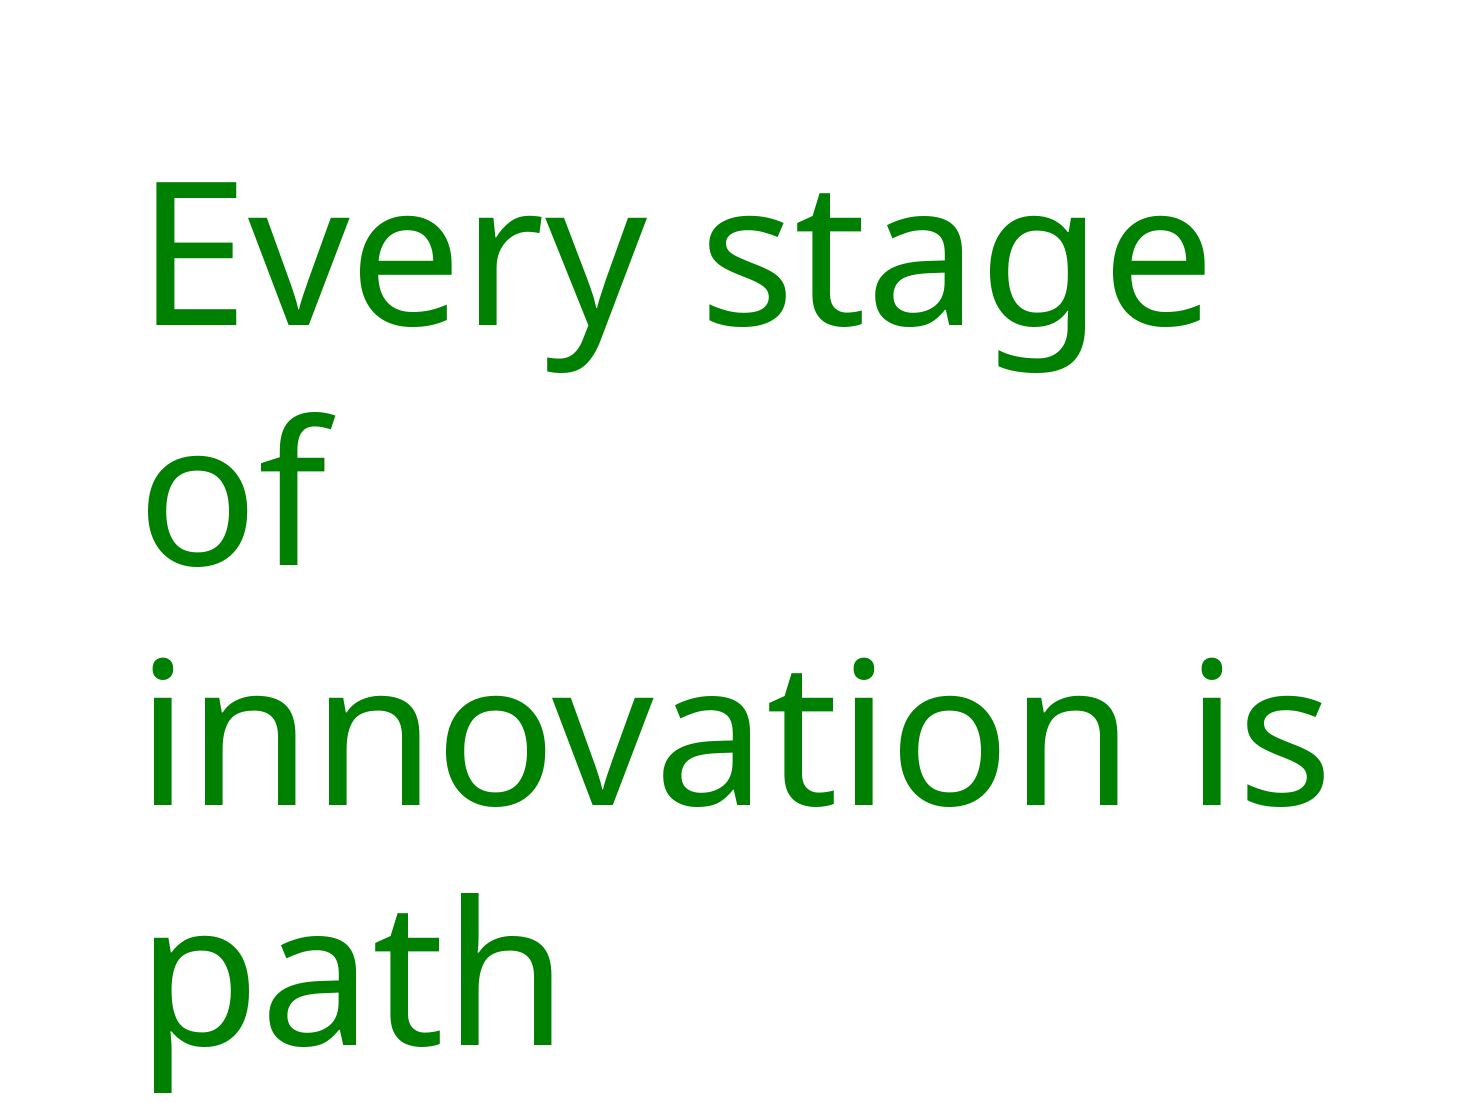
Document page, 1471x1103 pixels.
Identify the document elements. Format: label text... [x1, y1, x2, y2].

title Every stage of innovation is path dependent [122, 118, 1369, 1002]
